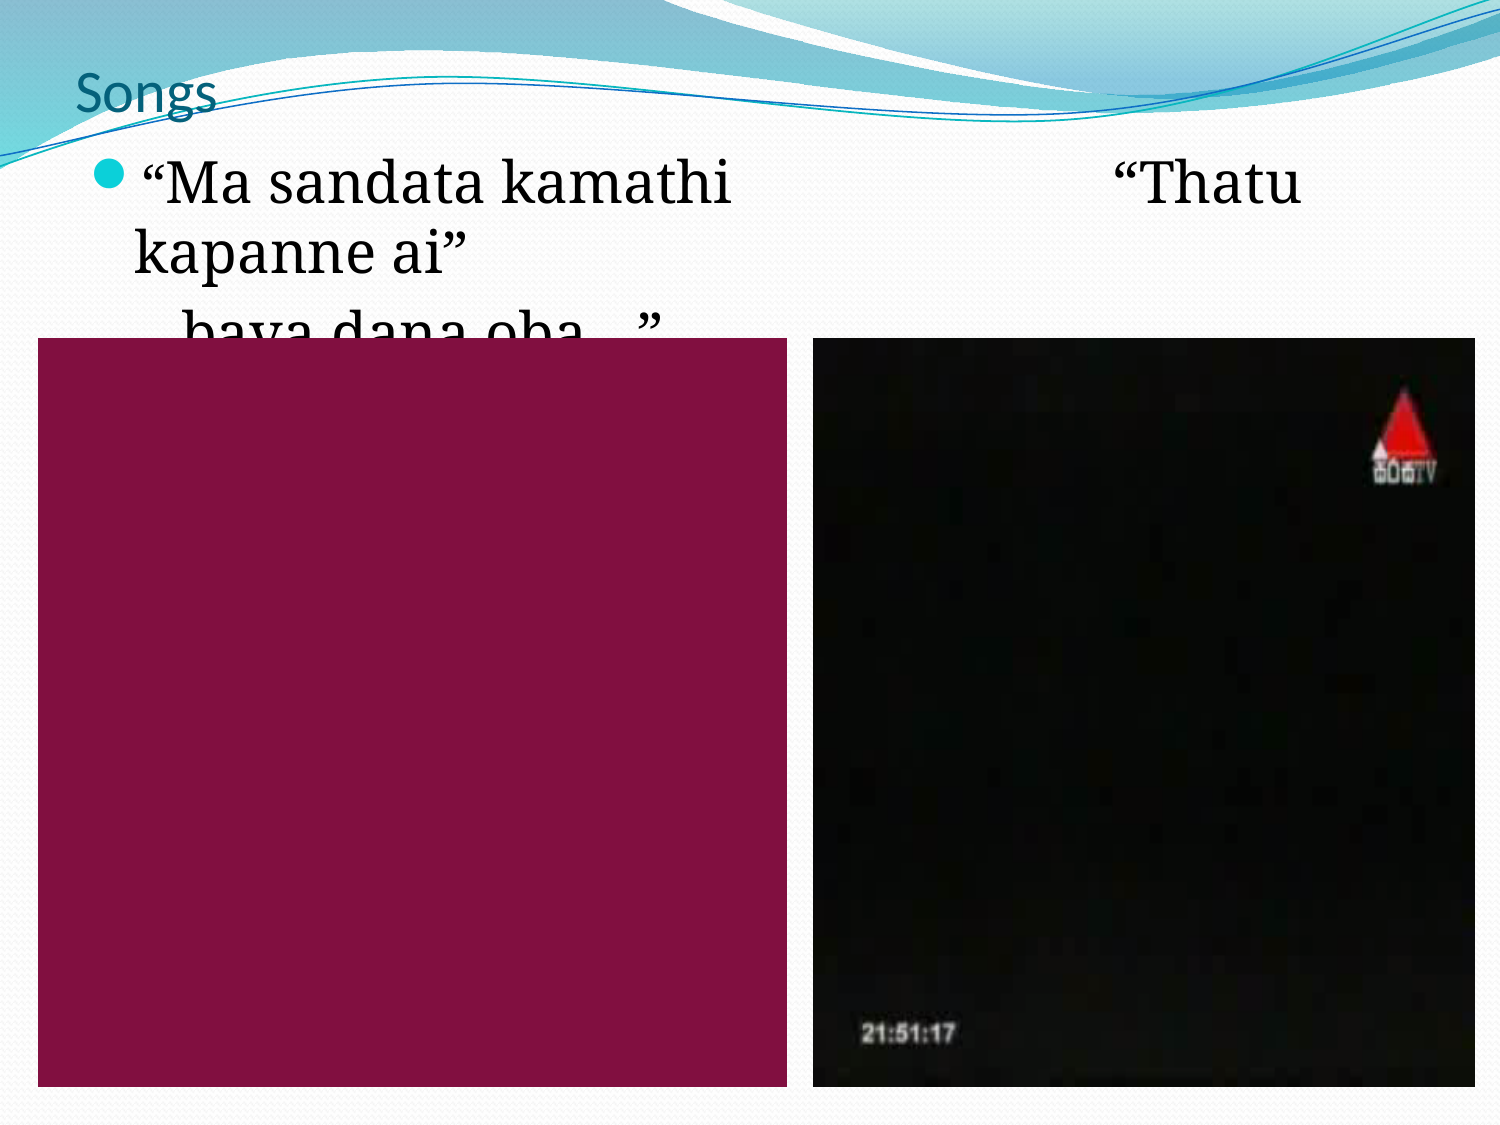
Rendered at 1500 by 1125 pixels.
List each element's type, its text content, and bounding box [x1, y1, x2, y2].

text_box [37, 337, 788, 1088]
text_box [812, 337, 1476, 1088]
title Songs [75, 45, 1425, 125]
list “Ma sandata kamathi “Thatu kapanne ai” bava dana oba…” [75, 137, 1425, 1100]
